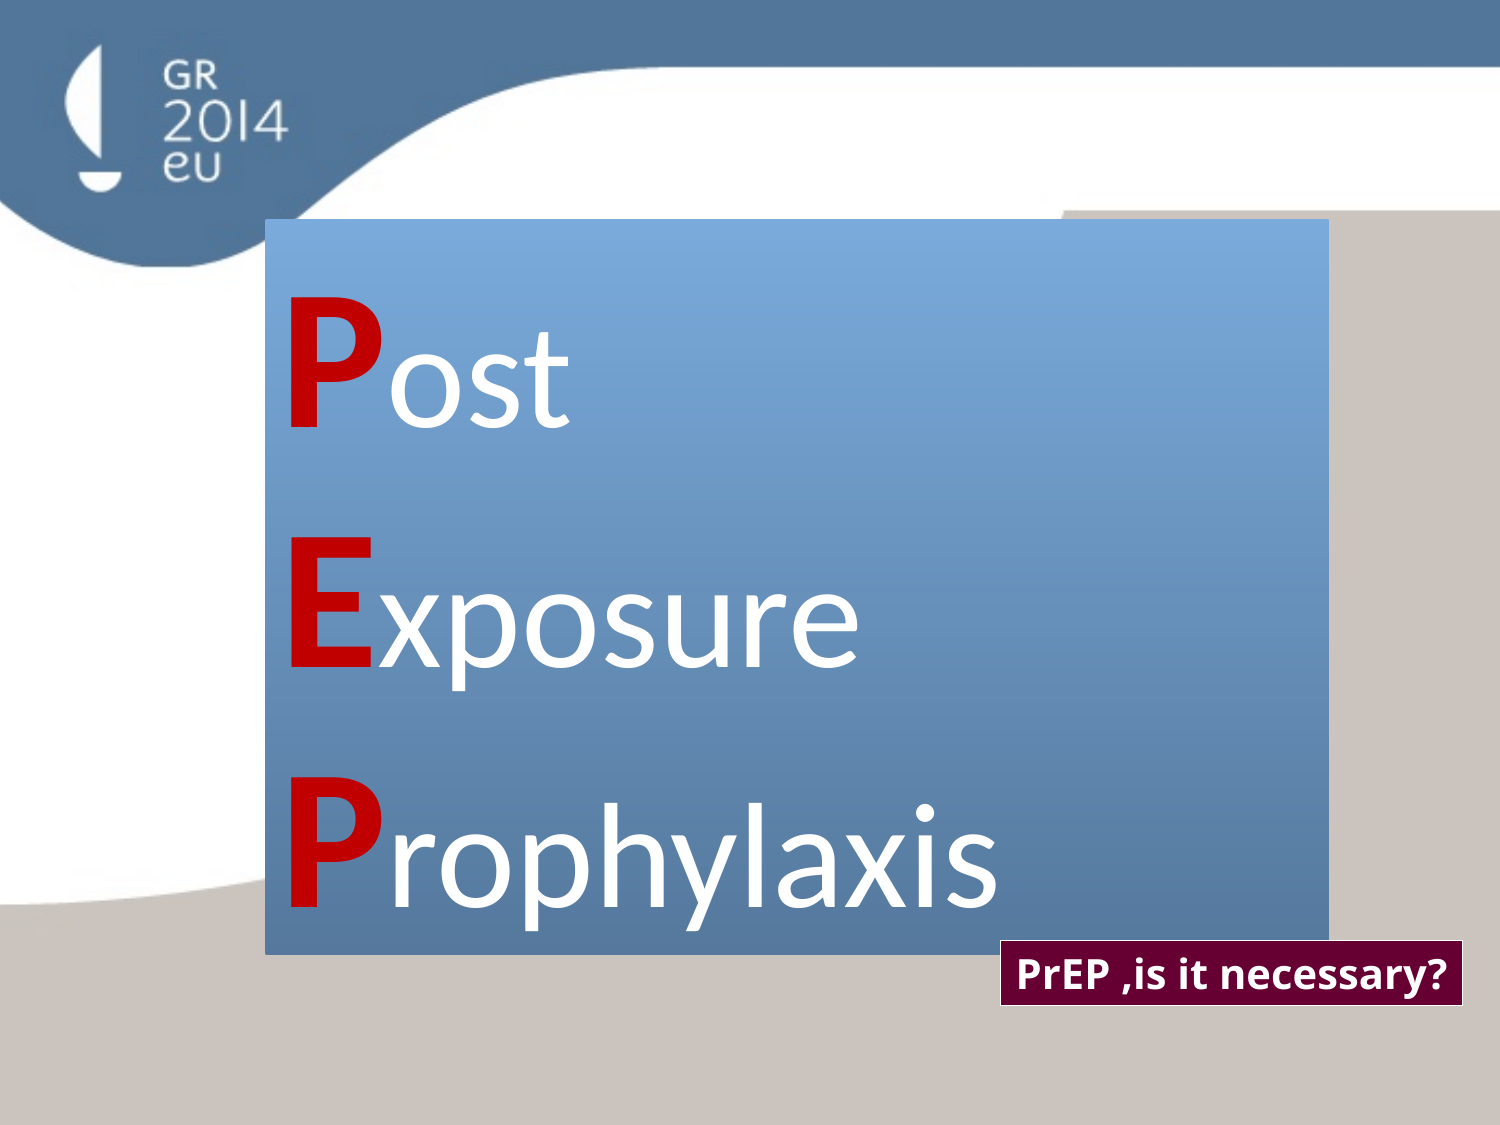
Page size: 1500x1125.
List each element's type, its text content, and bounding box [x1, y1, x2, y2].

text_box PrEP ,is it necessary? [1000, 940, 1463, 1006]
text_box Post Exposure Prophylaxis [265, 219, 1329, 955]
